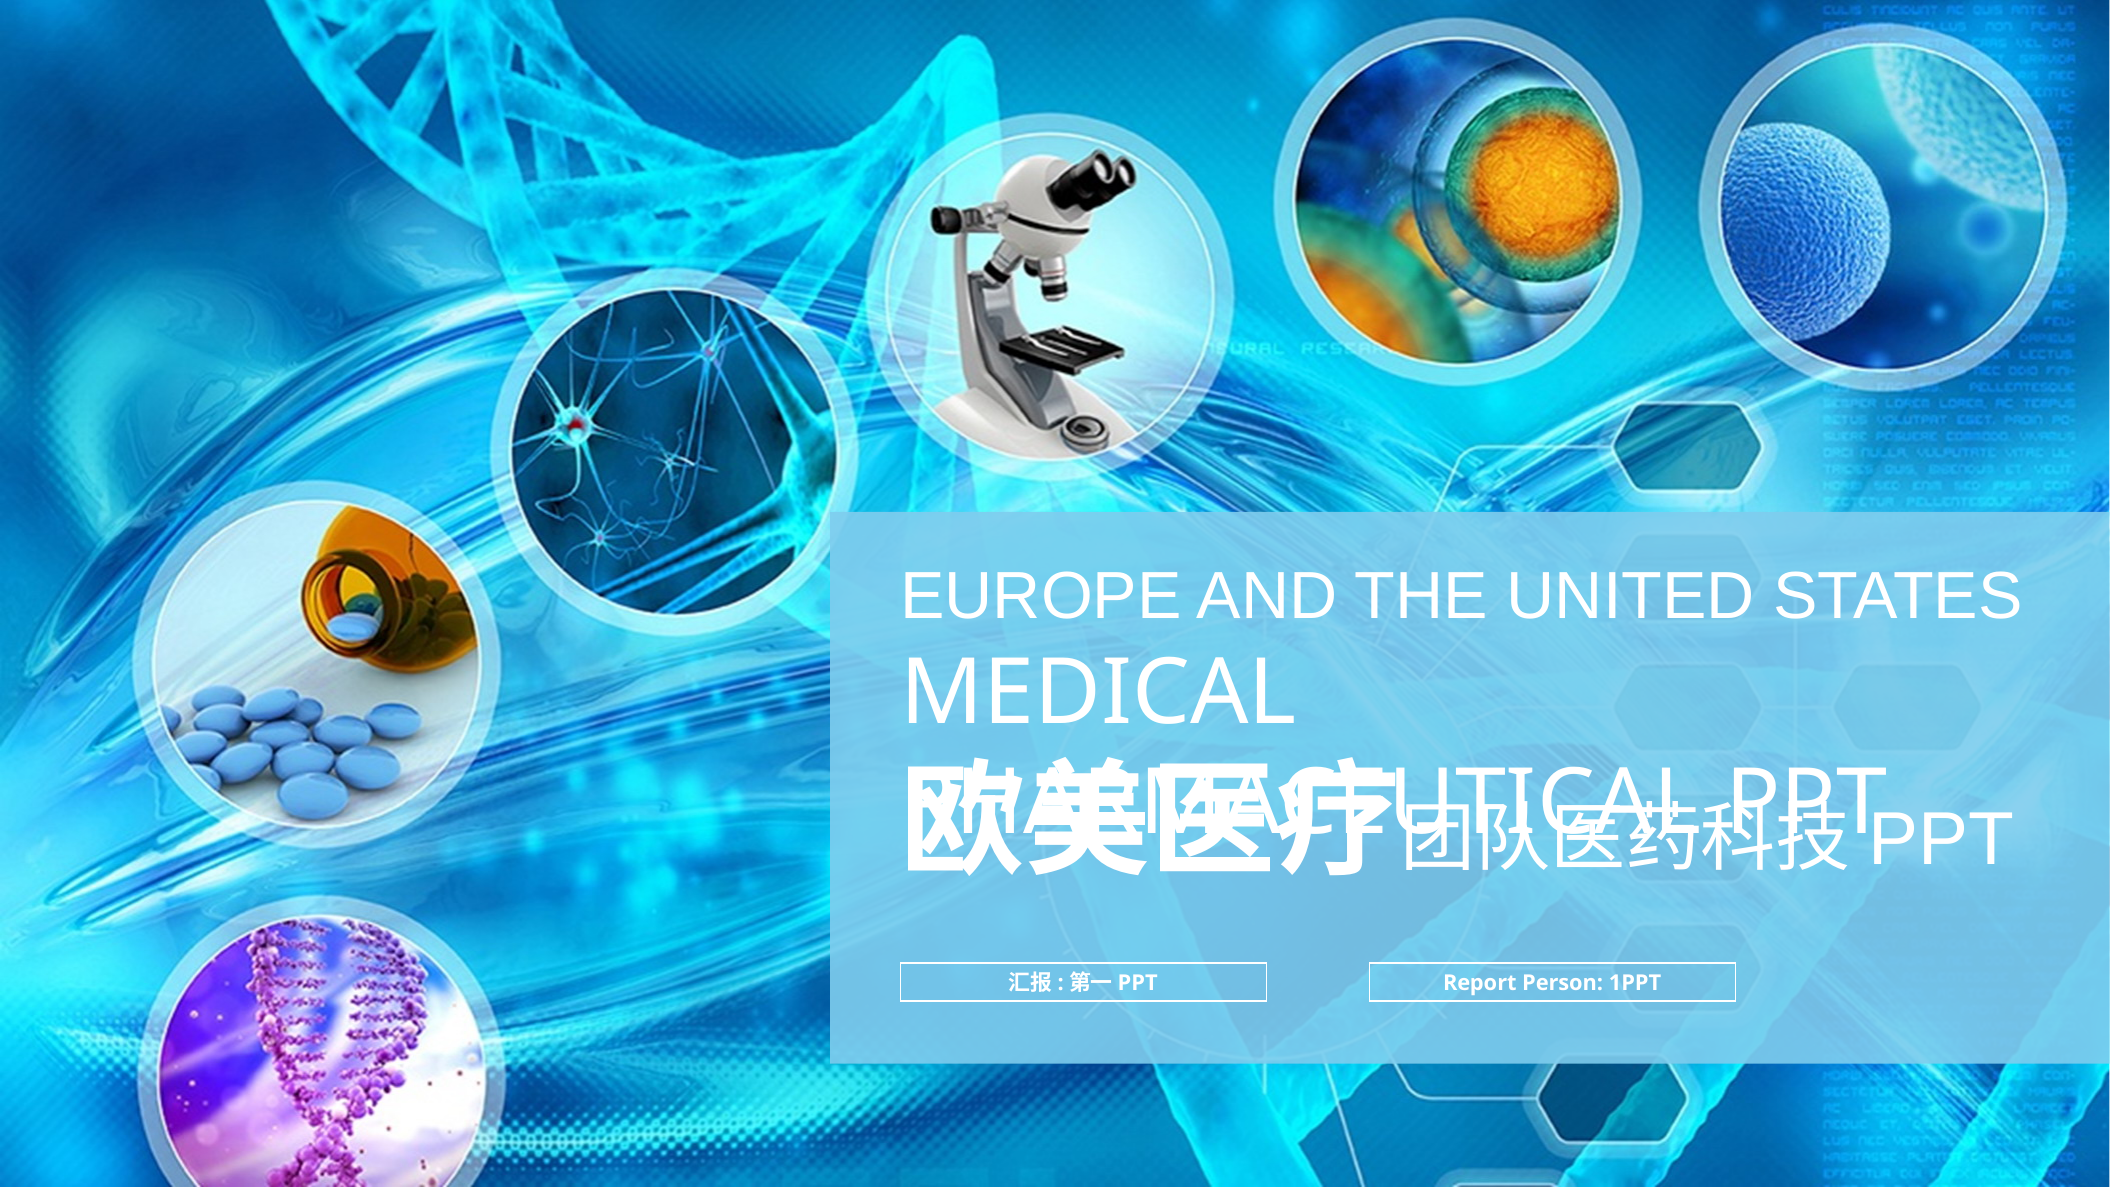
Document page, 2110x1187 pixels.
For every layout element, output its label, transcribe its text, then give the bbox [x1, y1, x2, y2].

text_box 汇报:第一PPT [900, 963, 1267, 1001]
text_box [0, 0, 2110, 1187]
text_box [829, 511, 2110, 1065]
text_box 欧美医疗团队医药科技PPT [900, 739, 2023, 890]
text_box Report Person: 1PPT [1369, 963, 1736, 1001]
text_box Europe and the United States medical pharmaceutical PPT [900, 552, 2058, 852]
